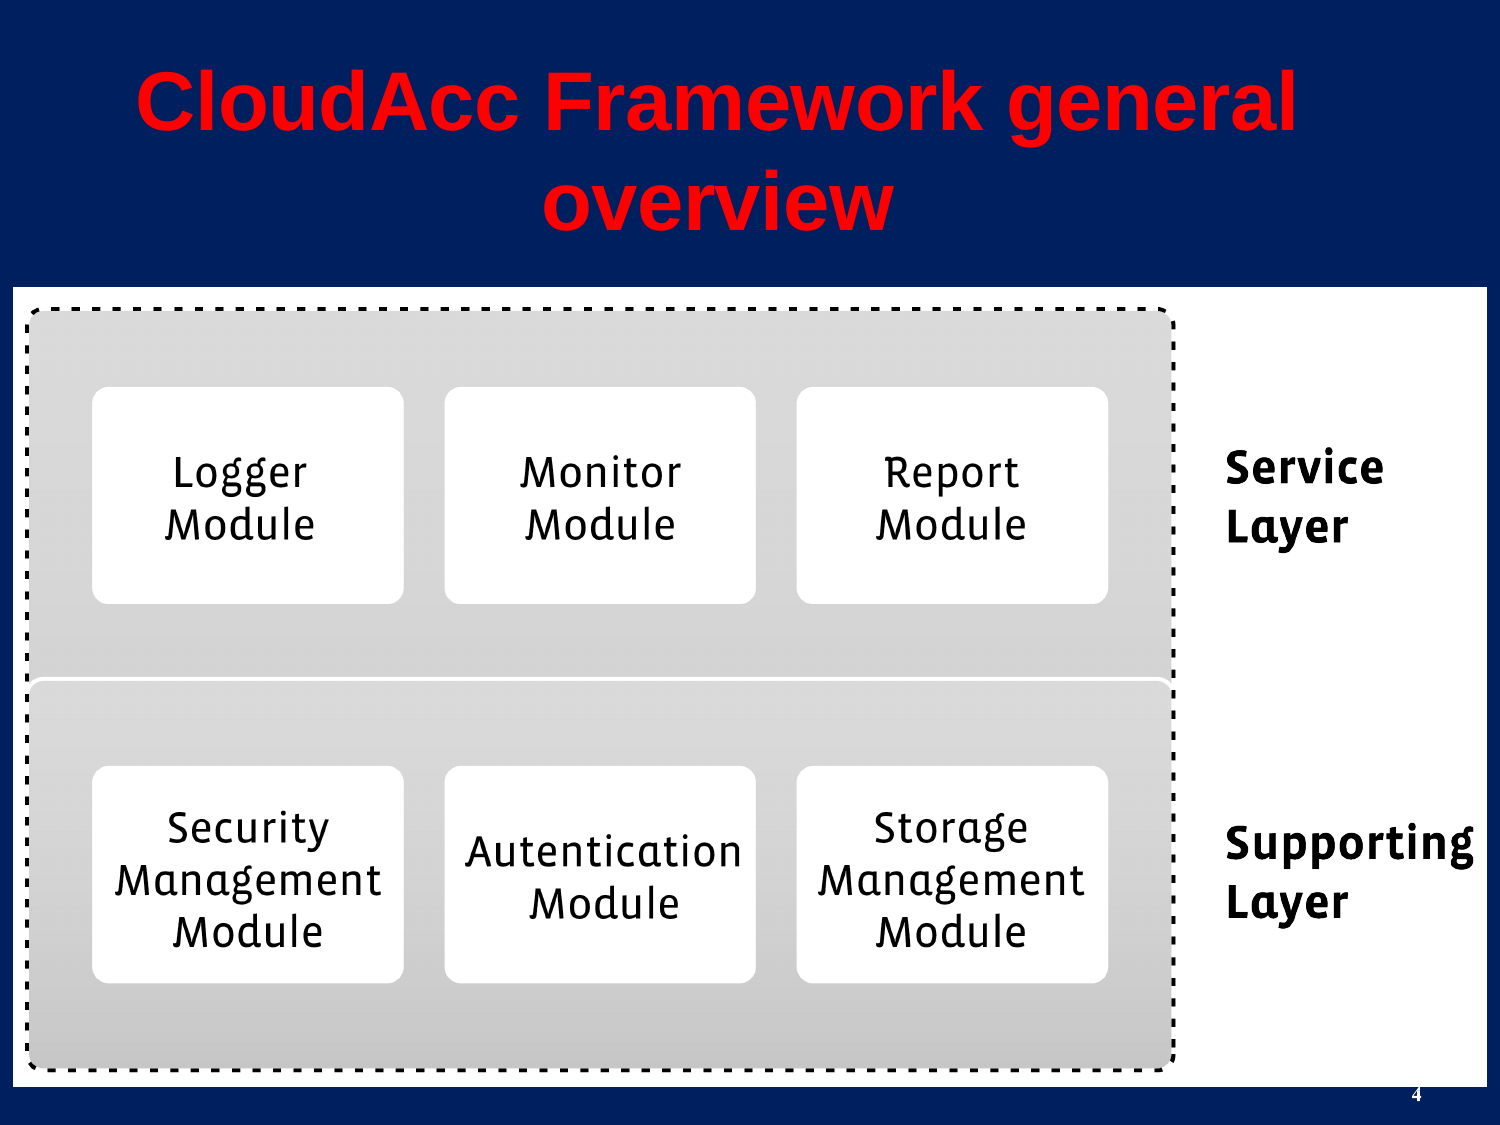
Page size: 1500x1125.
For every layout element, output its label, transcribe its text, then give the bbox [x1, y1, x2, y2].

text_box [1412, 1096, 1422, 1102]
text_box CloudAcc Framework general overview [70, 47, 1363, 248]
picture [12, 287, 1488, 1088]
